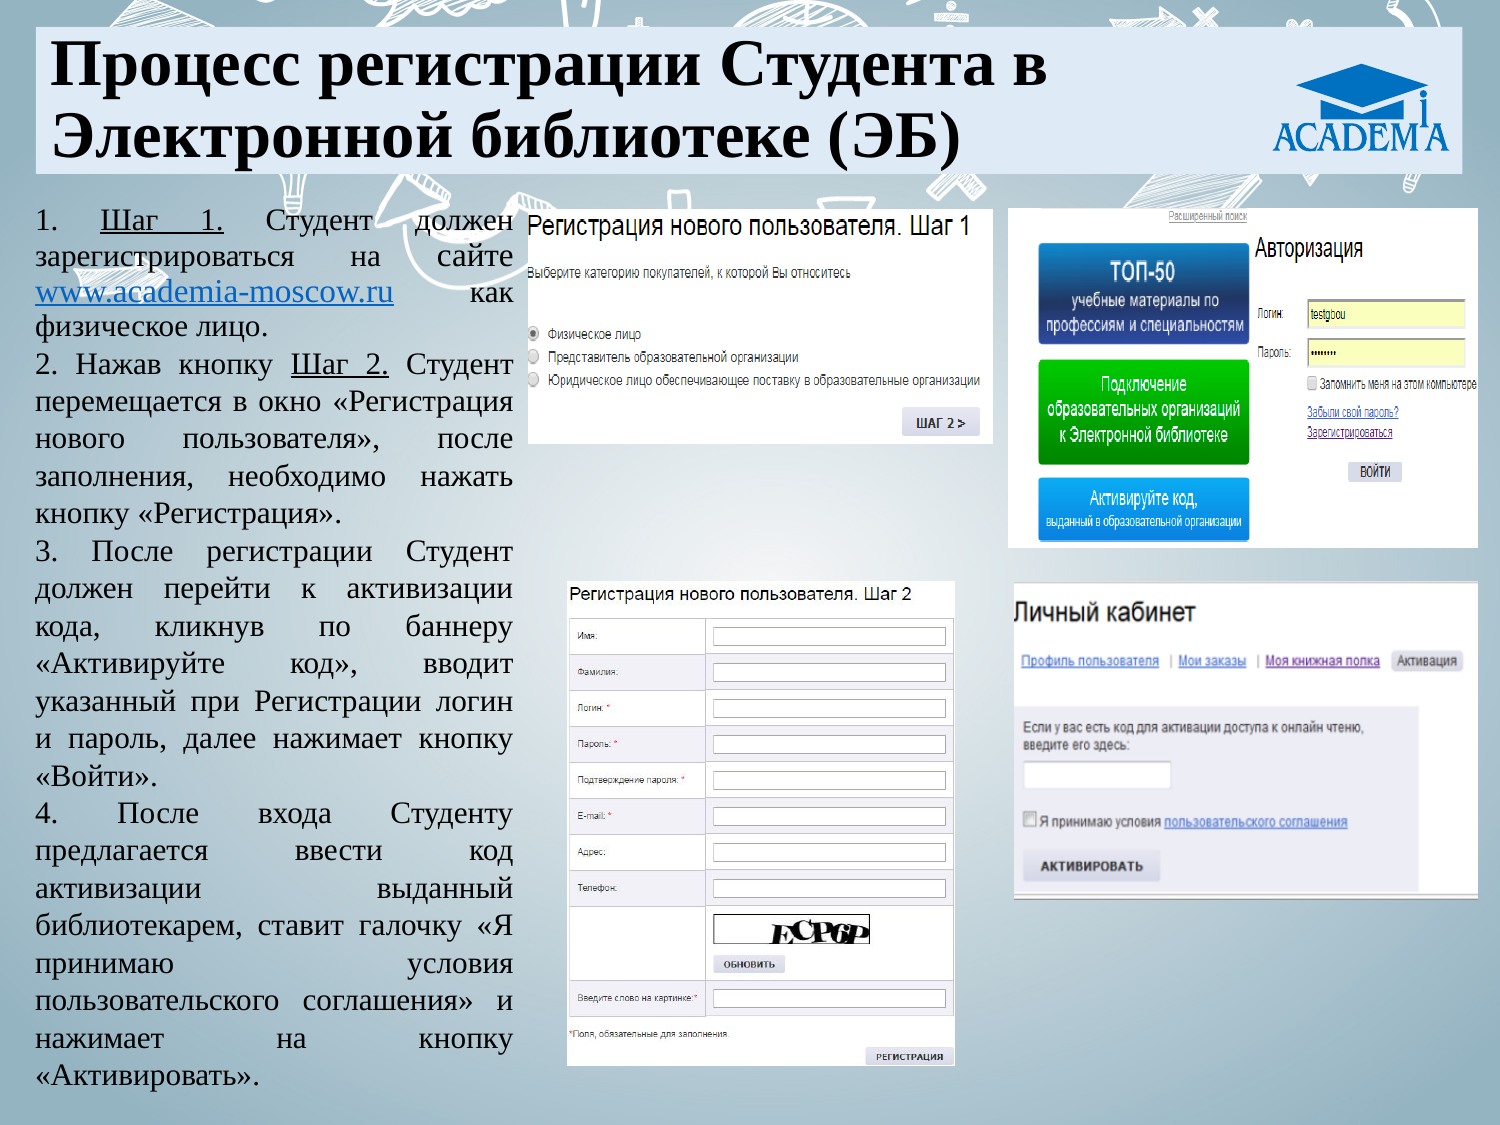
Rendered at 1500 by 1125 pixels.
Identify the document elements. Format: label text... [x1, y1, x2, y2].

title Процесс регистрации Студента в Электронной библиотеке (ЭБ) [35, 26, 1463, 174]
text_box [1272, 63, 1450, 152]
picture [0, 0, 1500, 1125]
list 1. Шаг 1. Студент должен зарегистрироваться на сайте www.academia-moscow.ru как физическое лицо. 2. Нажав кнопку Шаг 2. Студент перемещается в окно «Регистрация нового пользователя», после заполнения, необходимо нажать кнопку «Регистрация». 3. После регистрации Студент должен перейти к активизации кода, кликнув по баннеру «Активируйте код», вводит указанный при Регистрации логин и пароль, далее нажимает кнопку «Войти». 4. После входа Студенту предлагается ввести код активизации выданный библиотекарем, ставит галочку «Я принимаю условия пользовательского соглашения» и нажимает на кнопку «Активировать». [19, 196, 529, 1098]
